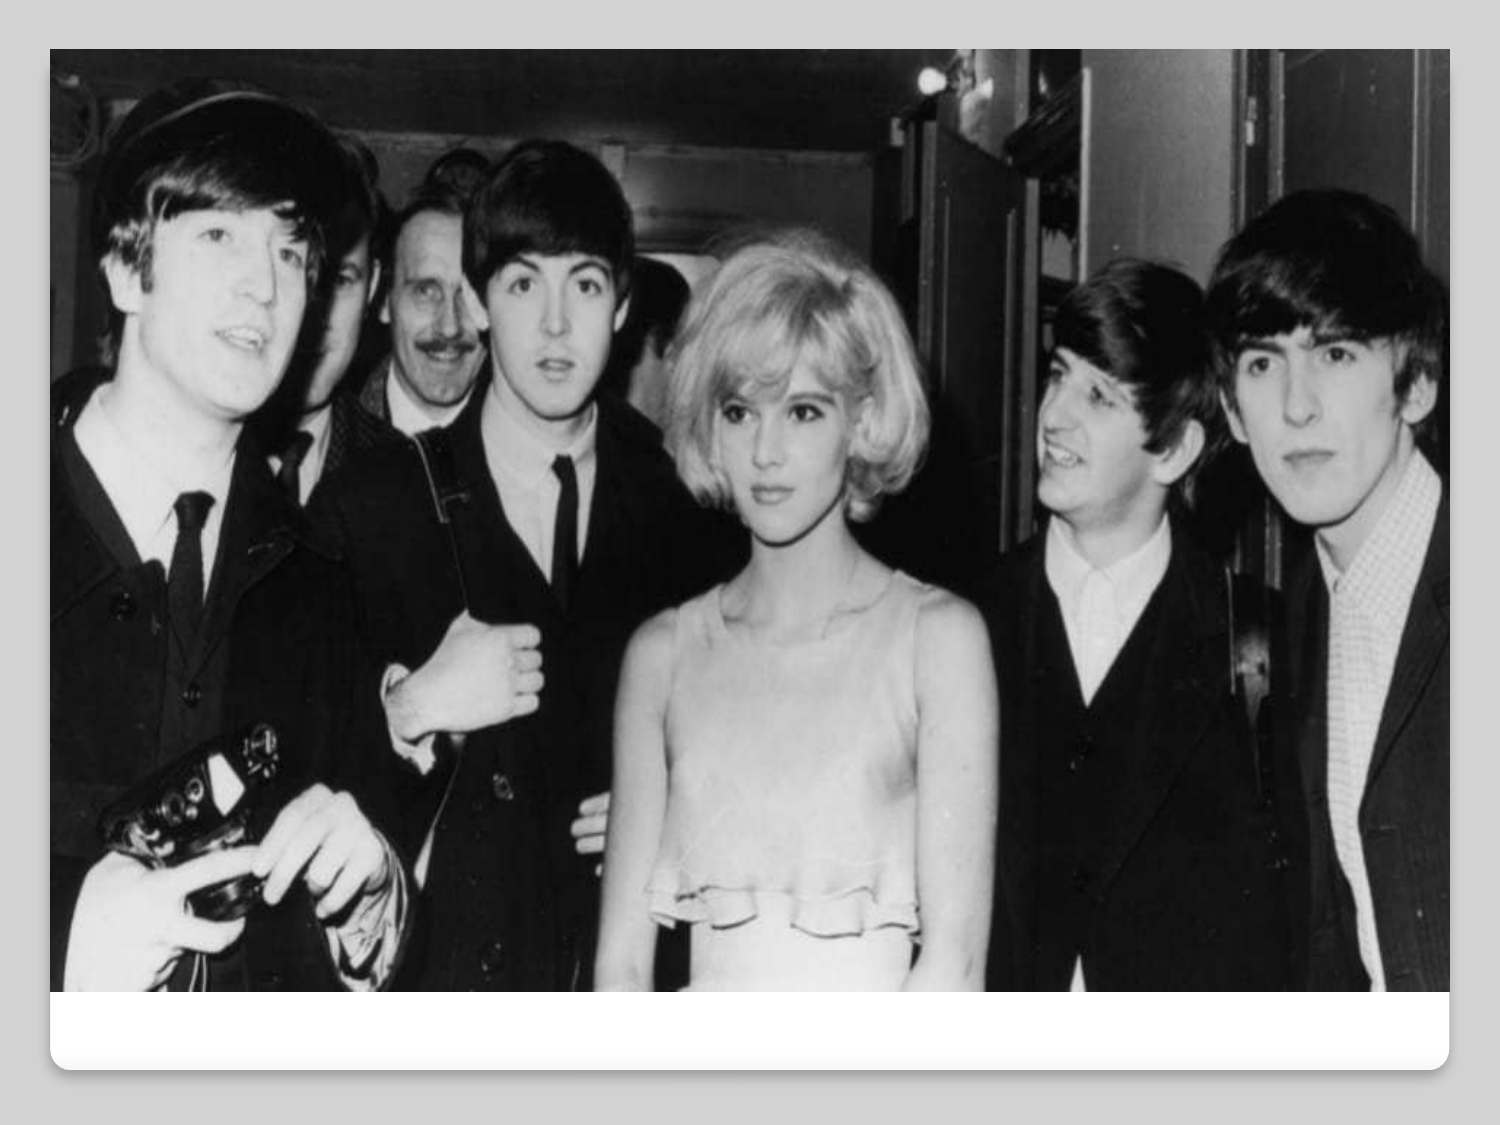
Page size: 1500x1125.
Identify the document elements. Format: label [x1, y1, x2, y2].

list [49, 49, 1451, 993]
